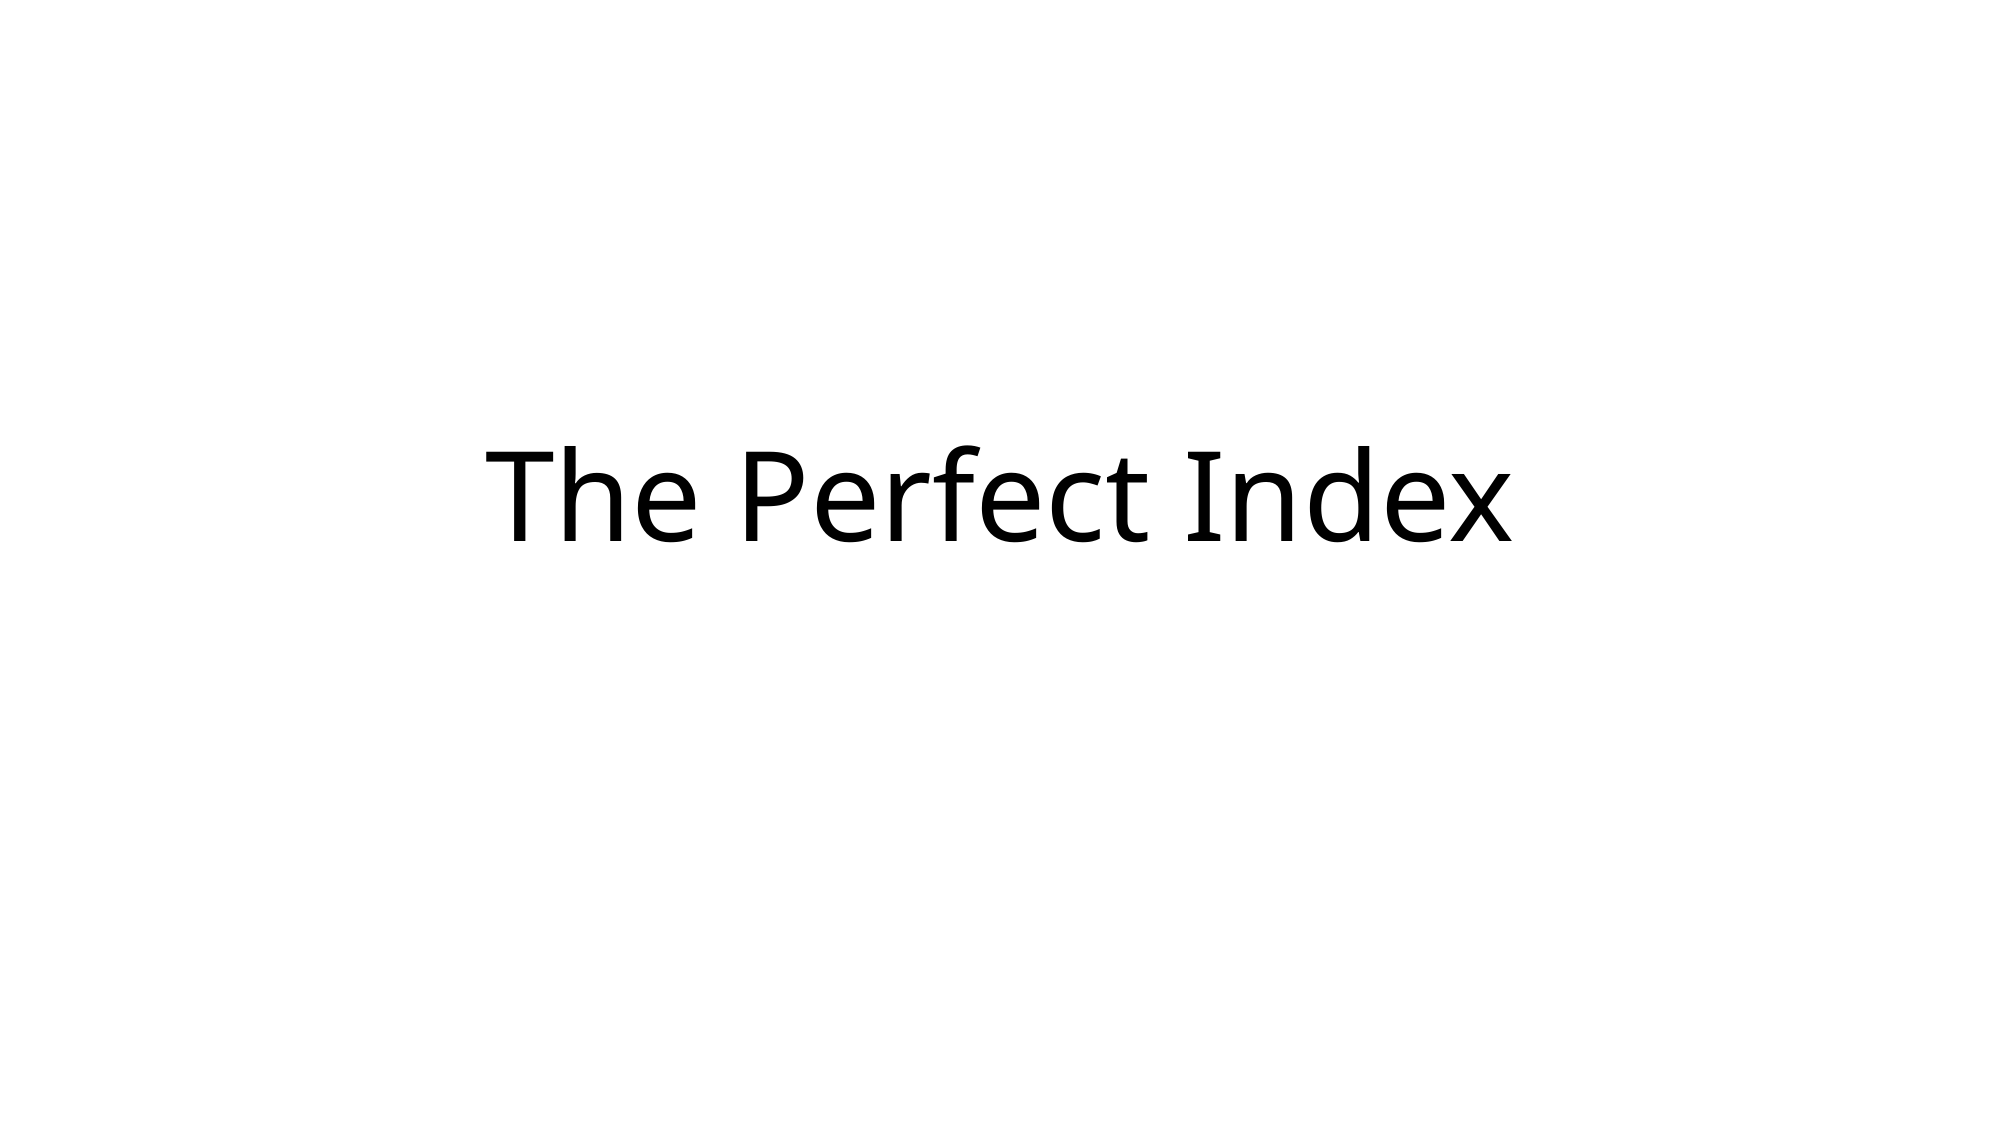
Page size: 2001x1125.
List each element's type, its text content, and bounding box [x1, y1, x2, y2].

title The Perfect Index [249, 184, 1750, 576]
